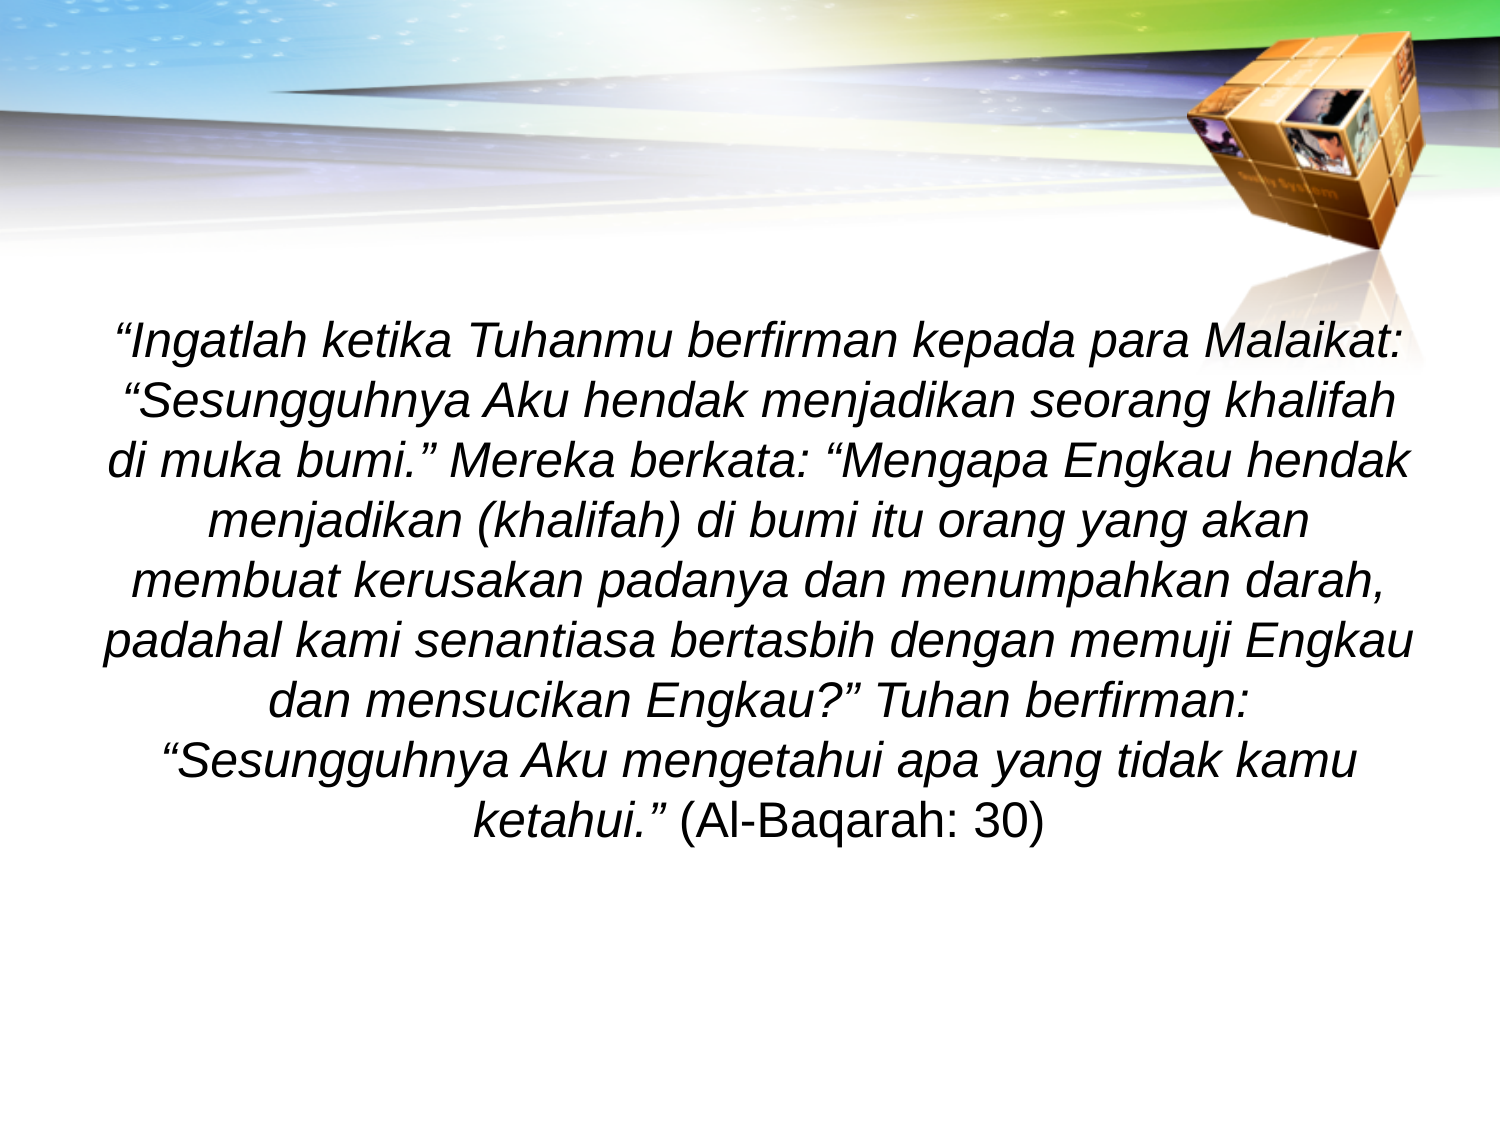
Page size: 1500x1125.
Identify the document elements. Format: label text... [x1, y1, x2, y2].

picture [0, 0, 1500, 299]
list “Ingatlah ketika Tuhanmu berfirman kepada para Malaikat: “Sesungguhnya Aku hendak menjadikan seorang khalifah di muka bumi.” Mereka berkata: “Mengapa Engkau hendak menjadikan (khalifah) di bumi itu orang yang akan membuat kerusakan padanya dan menumpahkan darah, padahal kami senantiasa bertasbih dengan memuji Engkau dan mensucikan Engkau?” Tuhan berfirman: “Sesungguhnya Aku mengetahui apa yang tidak kamu ketahui.” (Al-Baqarah: 30) [87, 299, 1432, 888]
